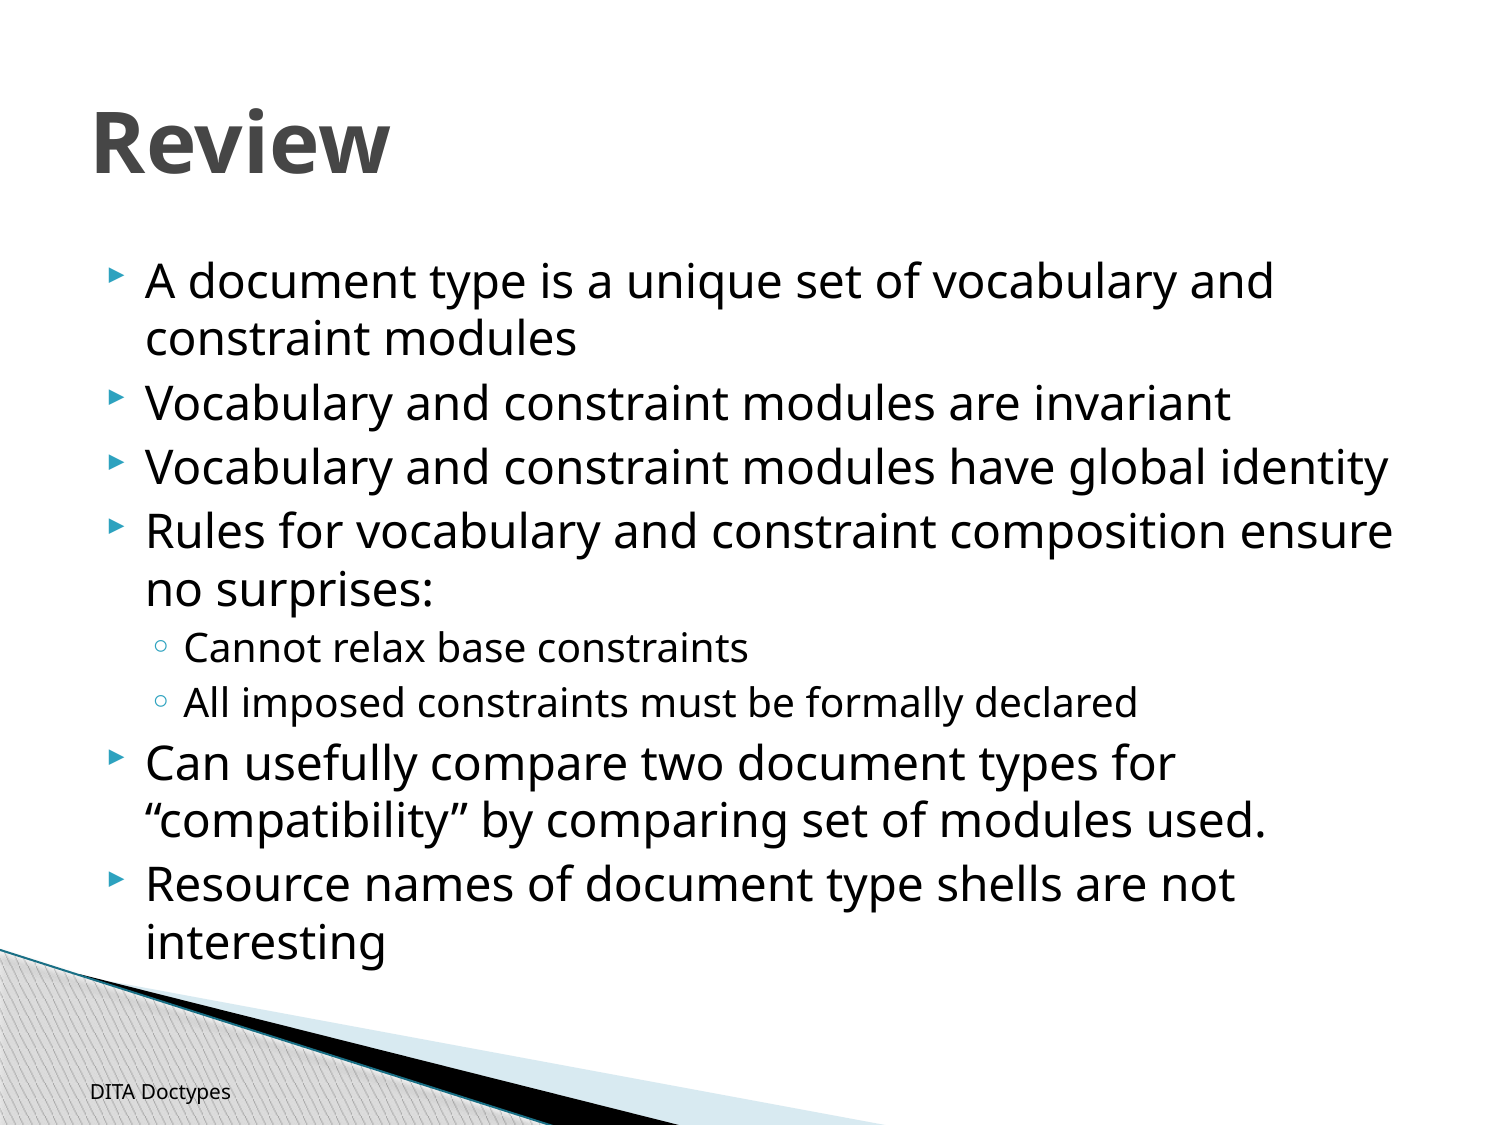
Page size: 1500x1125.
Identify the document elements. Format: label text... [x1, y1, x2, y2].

list A document type is a unique set of vocabulary and constraint modules Vocabulary and constraint modules are invariant Vocabulary and constraint modules have global identity Rules for vocabulary and constraint composition ensure no surprises: Cannot relax base constraints All imposed constraints must be formally declared Can usefully compare two document types for “compatibility” by comparing set of modules used. Resource names of document type shells are not interesting [75, 243, 1425, 986]
title Review [75, 45, 1425, 233]
